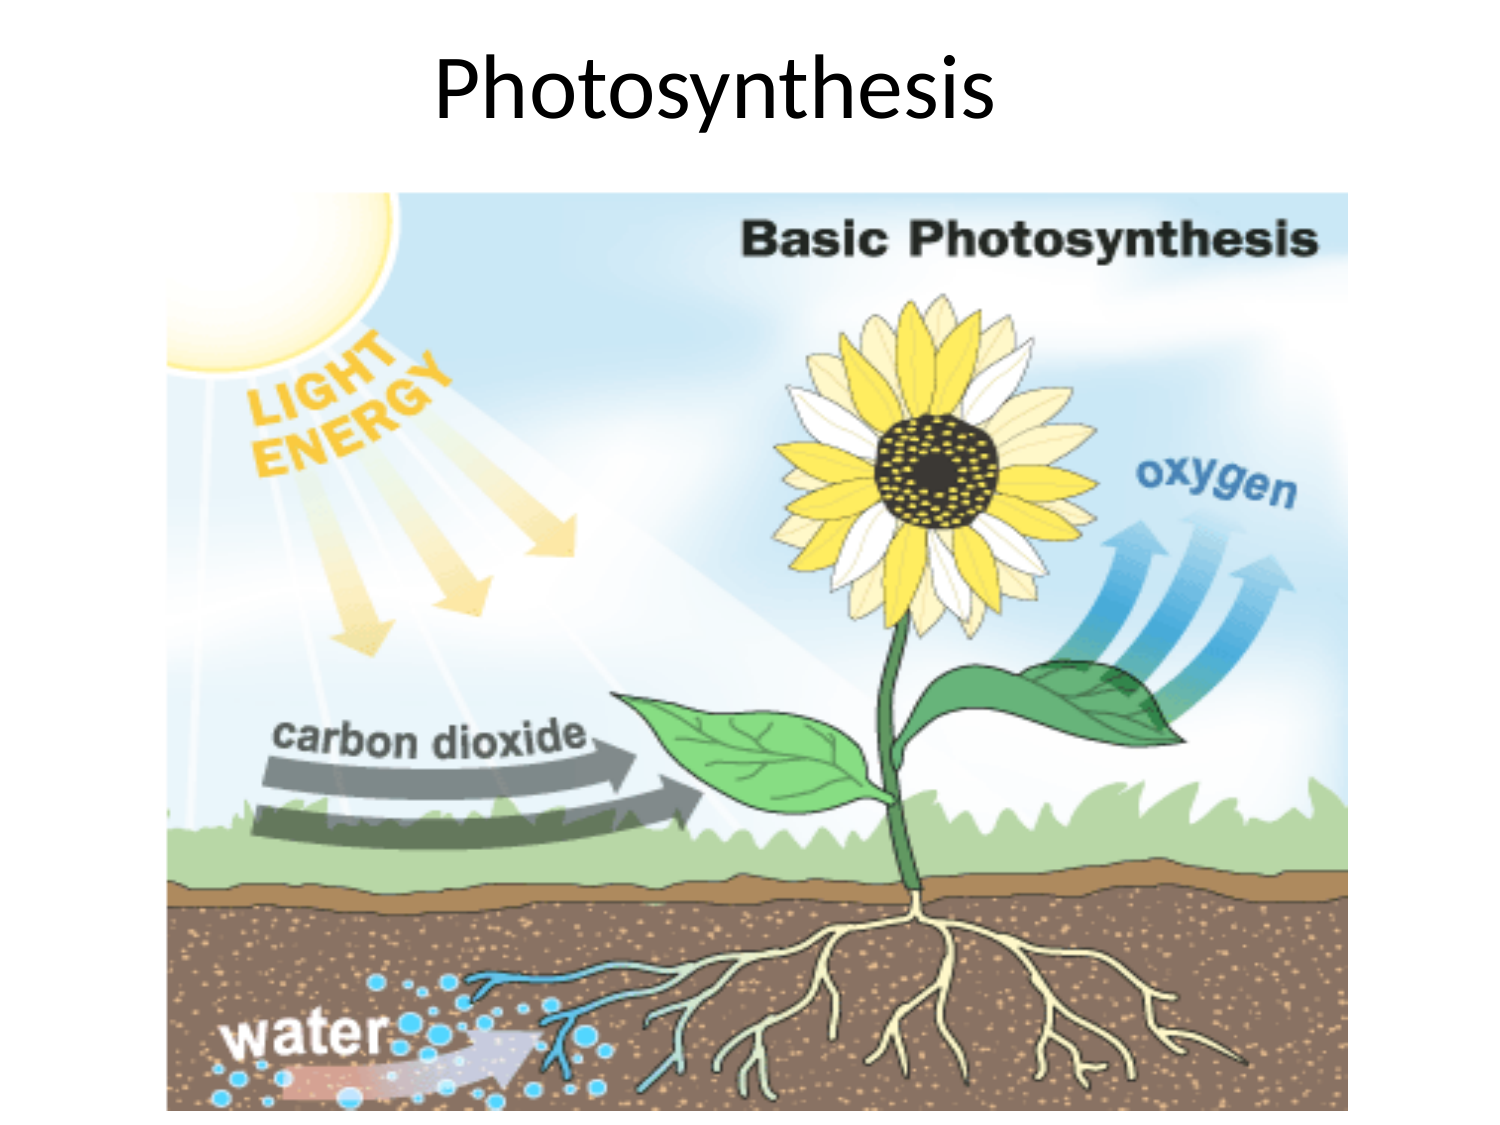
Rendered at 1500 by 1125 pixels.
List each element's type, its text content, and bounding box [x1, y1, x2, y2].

title Photosynthesis [50, 11, 1401, 152]
picture [162, 191, 1348, 1112]
